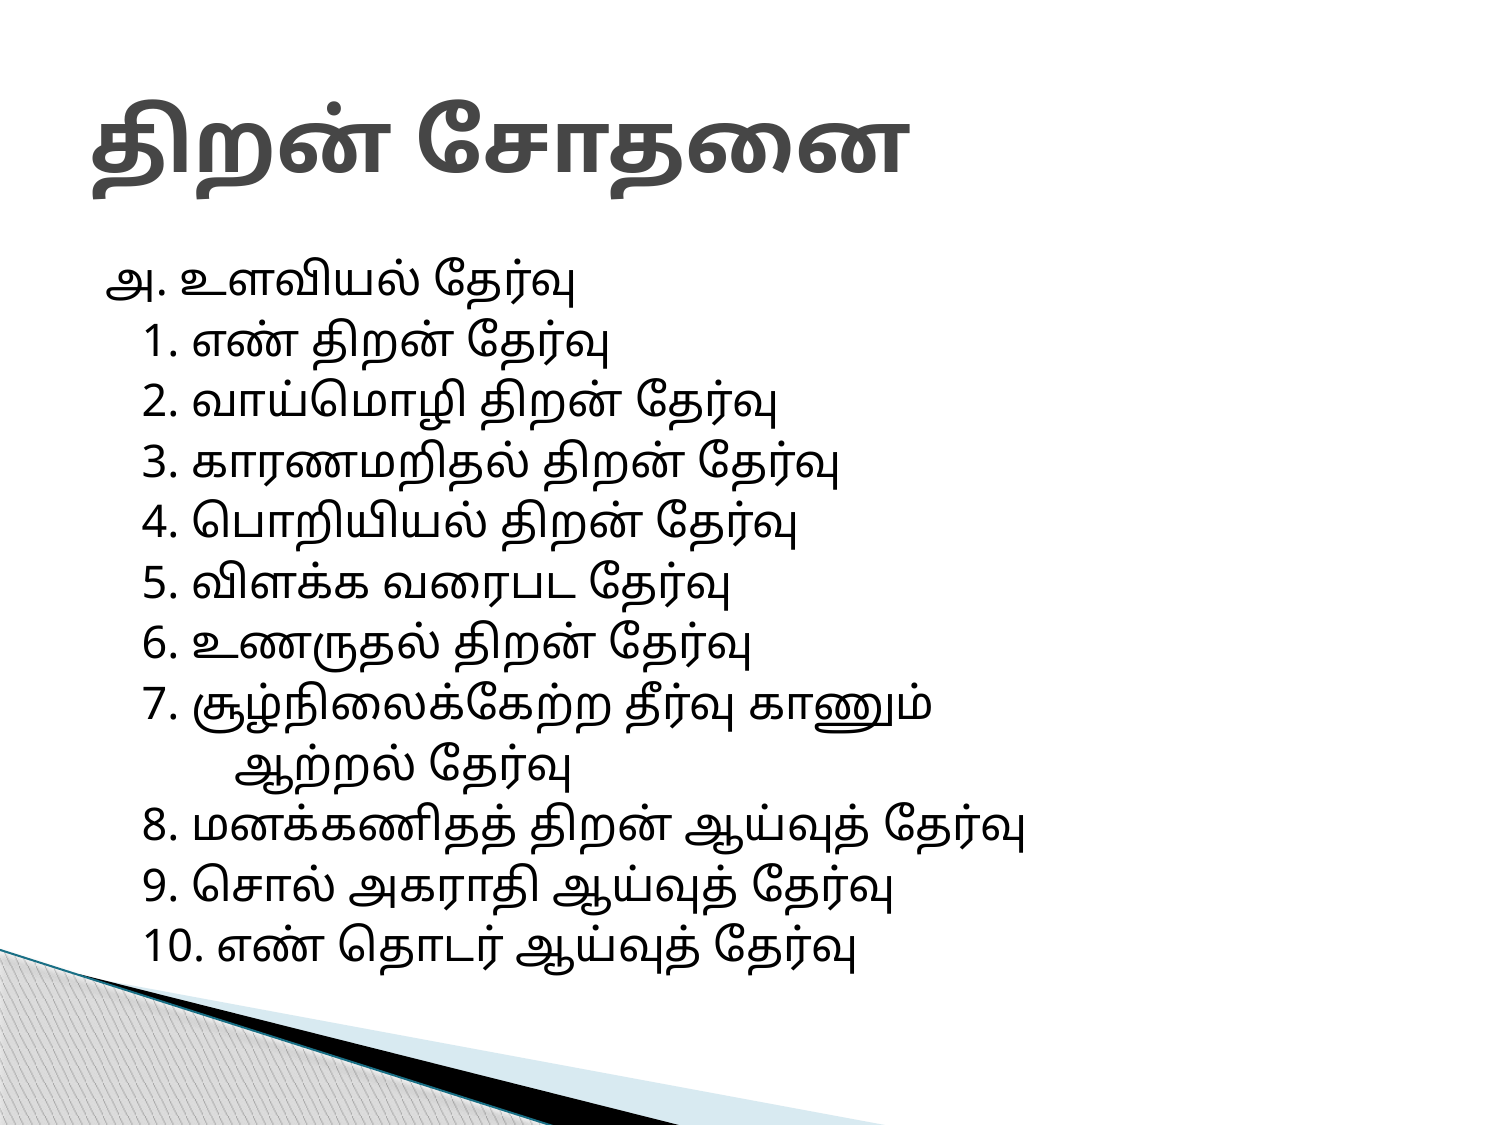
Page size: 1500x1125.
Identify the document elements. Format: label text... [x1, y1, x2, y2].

title திறன் சோதனை [75, 45, 1425, 233]
list அ. உளவியல் தேர்வு 1. எண் திறன் தேர்வு 2. வாய்மொழி திறன் தேர்வு 3. காரணமறிதல் திறன் தேர்வு 4. பொறியியல் திறன் தேர்வு 5. விளக்க வரைபட தேர்வு 6. உணருதல் திறன் தேர்வு 7. சூழ்நிலைக்கேற்ற தீர்வு காணும் ஆற்றல் தேர்வு 8. மனக்கணிதத் திறன் ஆய்வுத் தேர்வு 9. சொல் அகராதி ஆய்வுத் தேர்வு 10. எண் தொடர் ஆய்வுத் தேர்வு [75, 243, 1425, 986]
